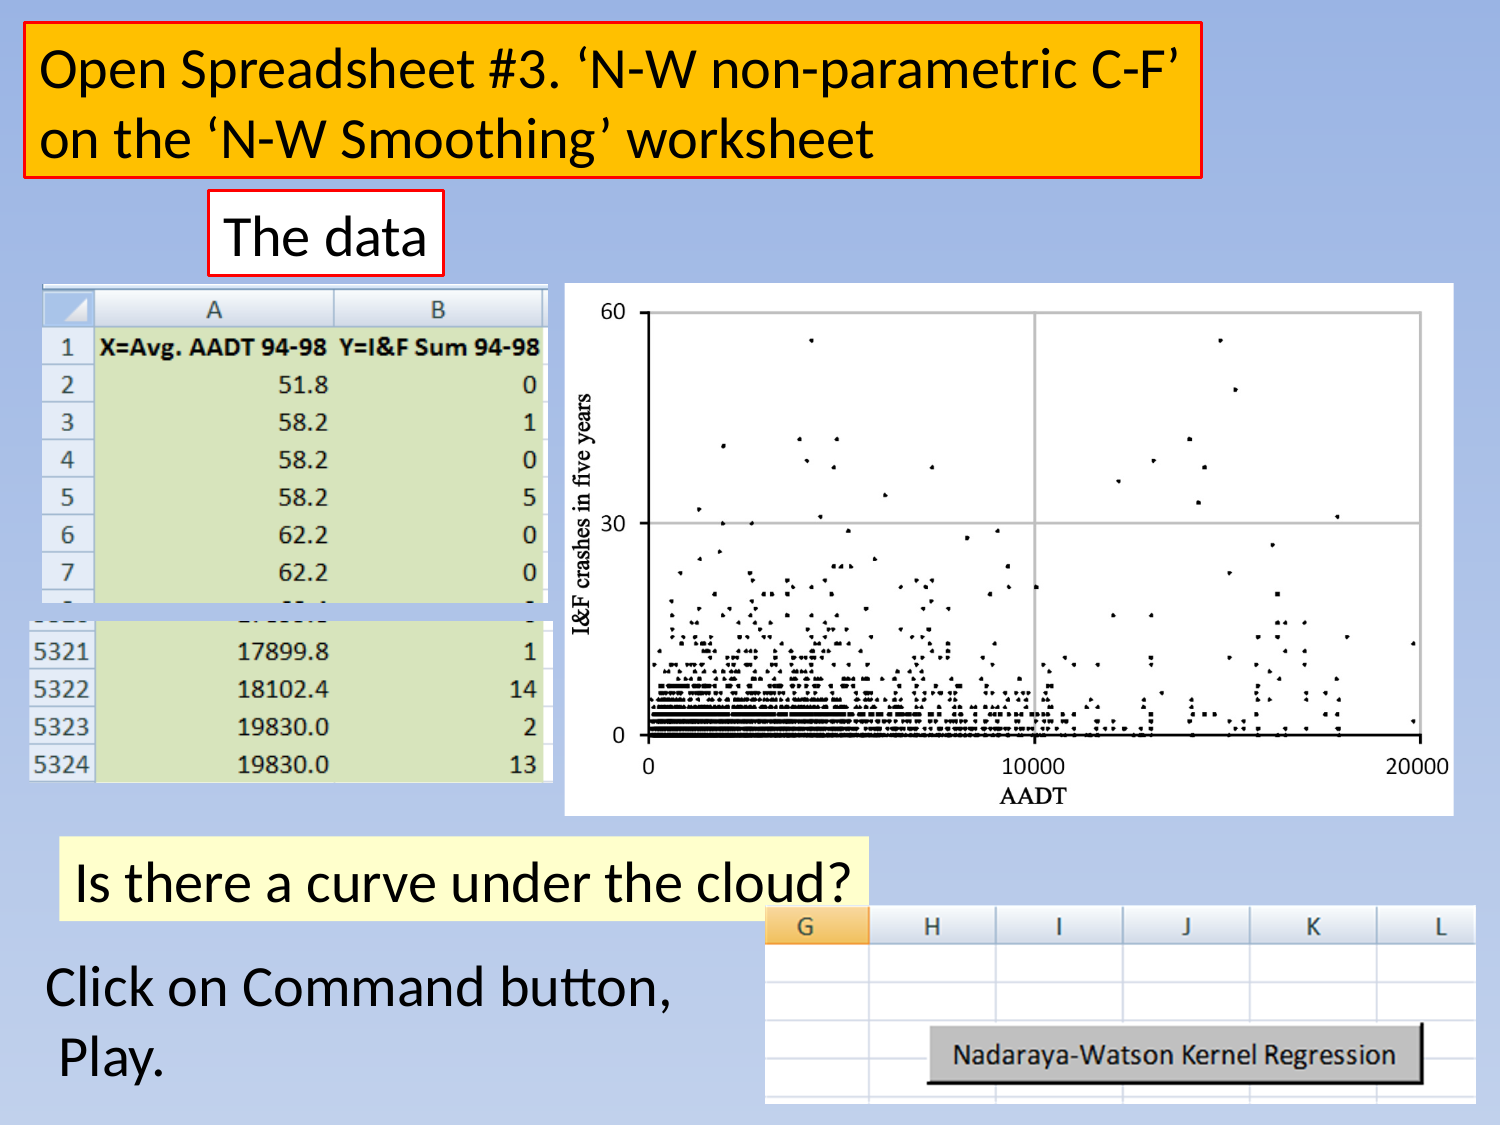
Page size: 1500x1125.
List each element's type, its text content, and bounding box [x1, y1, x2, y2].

picture [765, 905, 1476, 1105]
text_box Click on Command button, Play. [31, 940, 750, 1096]
text_box Open Spreadsheet #3. ‘N-W non-parametric C-F’ on the ‘N-W Smoothing’ worksheet [24, 22, 1202, 178]
picture [42, 283, 548, 604]
text_box Is there a curve under the cloud? [59, 836, 869, 922]
picture [564, 283, 1454, 816]
text_box The data [208, 190, 444, 276]
picture [29, 621, 553, 783]
